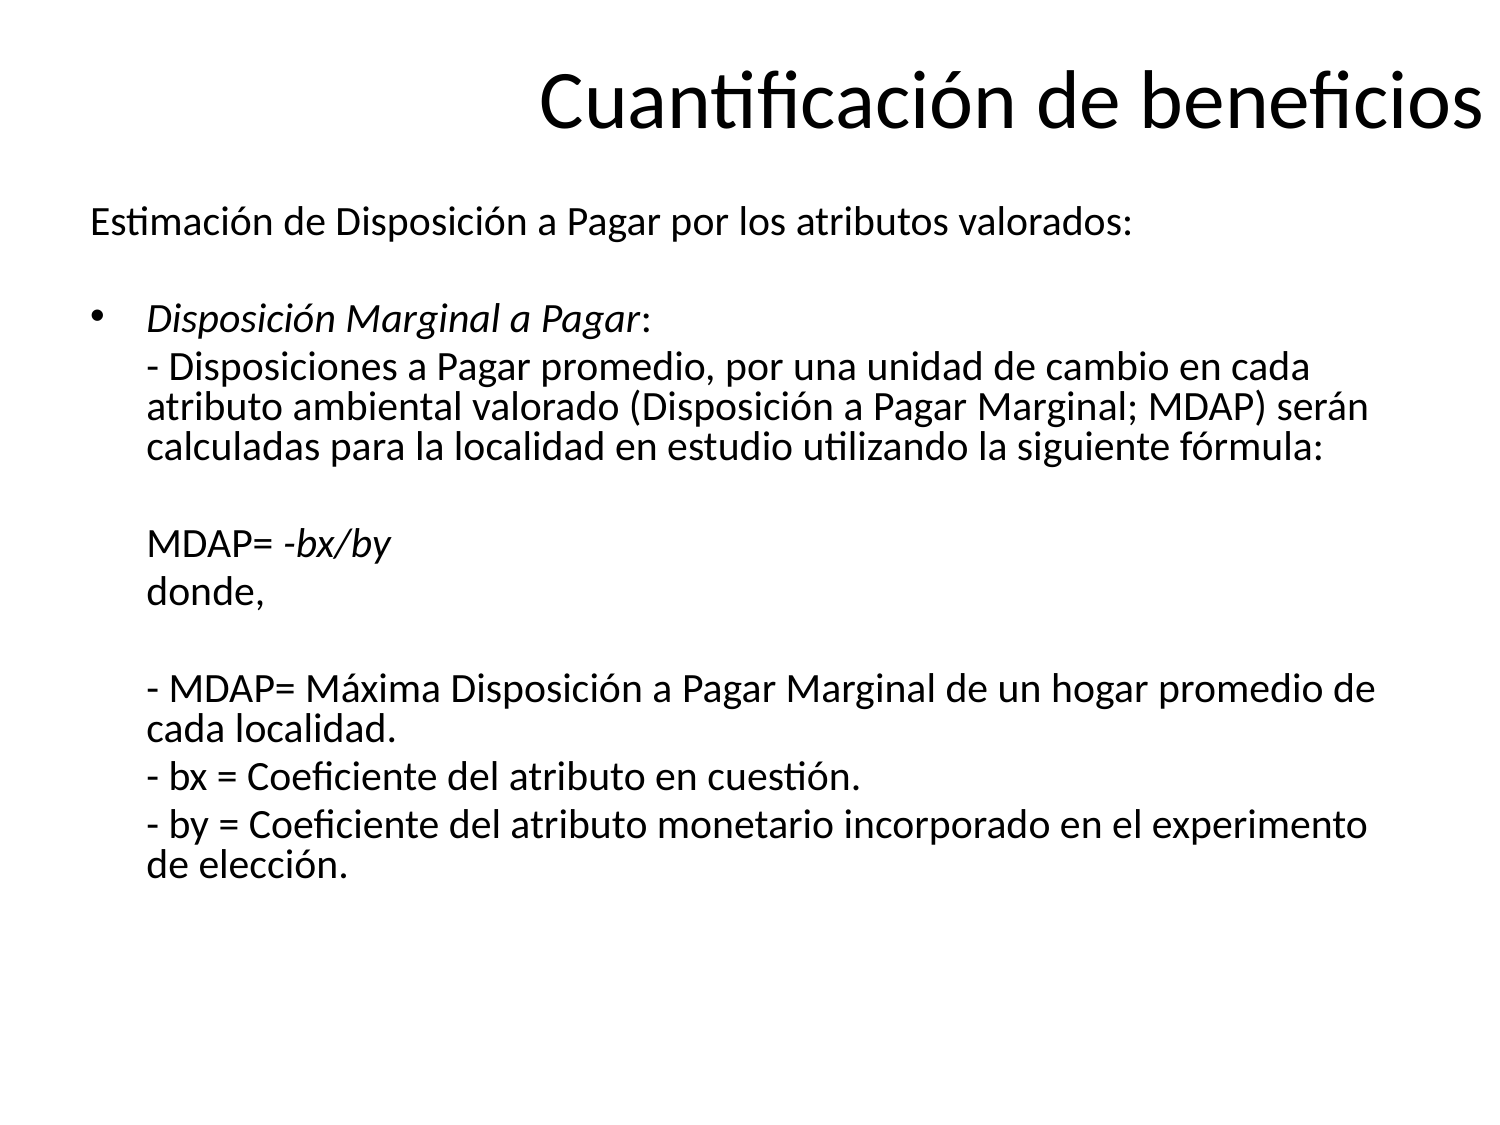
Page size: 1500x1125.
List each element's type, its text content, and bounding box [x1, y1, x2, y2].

title Cuantificación de beneficios [150, 31, 1500, 159]
list Estimación de Disposición a Pagar por los atributos valorados: Disposición Marginal a Pagar: - Disposiciones a Pagar promedio, por una unidad de cambio en cada atributo ambiental valorado (Disposición a Pagar Marginal; MDAP) serán calculadas para la localidad en estudio utilizando la siguiente fórmula: MDAP= -bx/by donde, - MDAP= Máxima Disposición a Pagar Marginal de un hogar promedio de cada localidad. - bx = Coeficiente del atributo en cuestión. - by = Coeficiente del atributo monetario incorporado en el experimento de elección. [75, 196, 1425, 1005]
